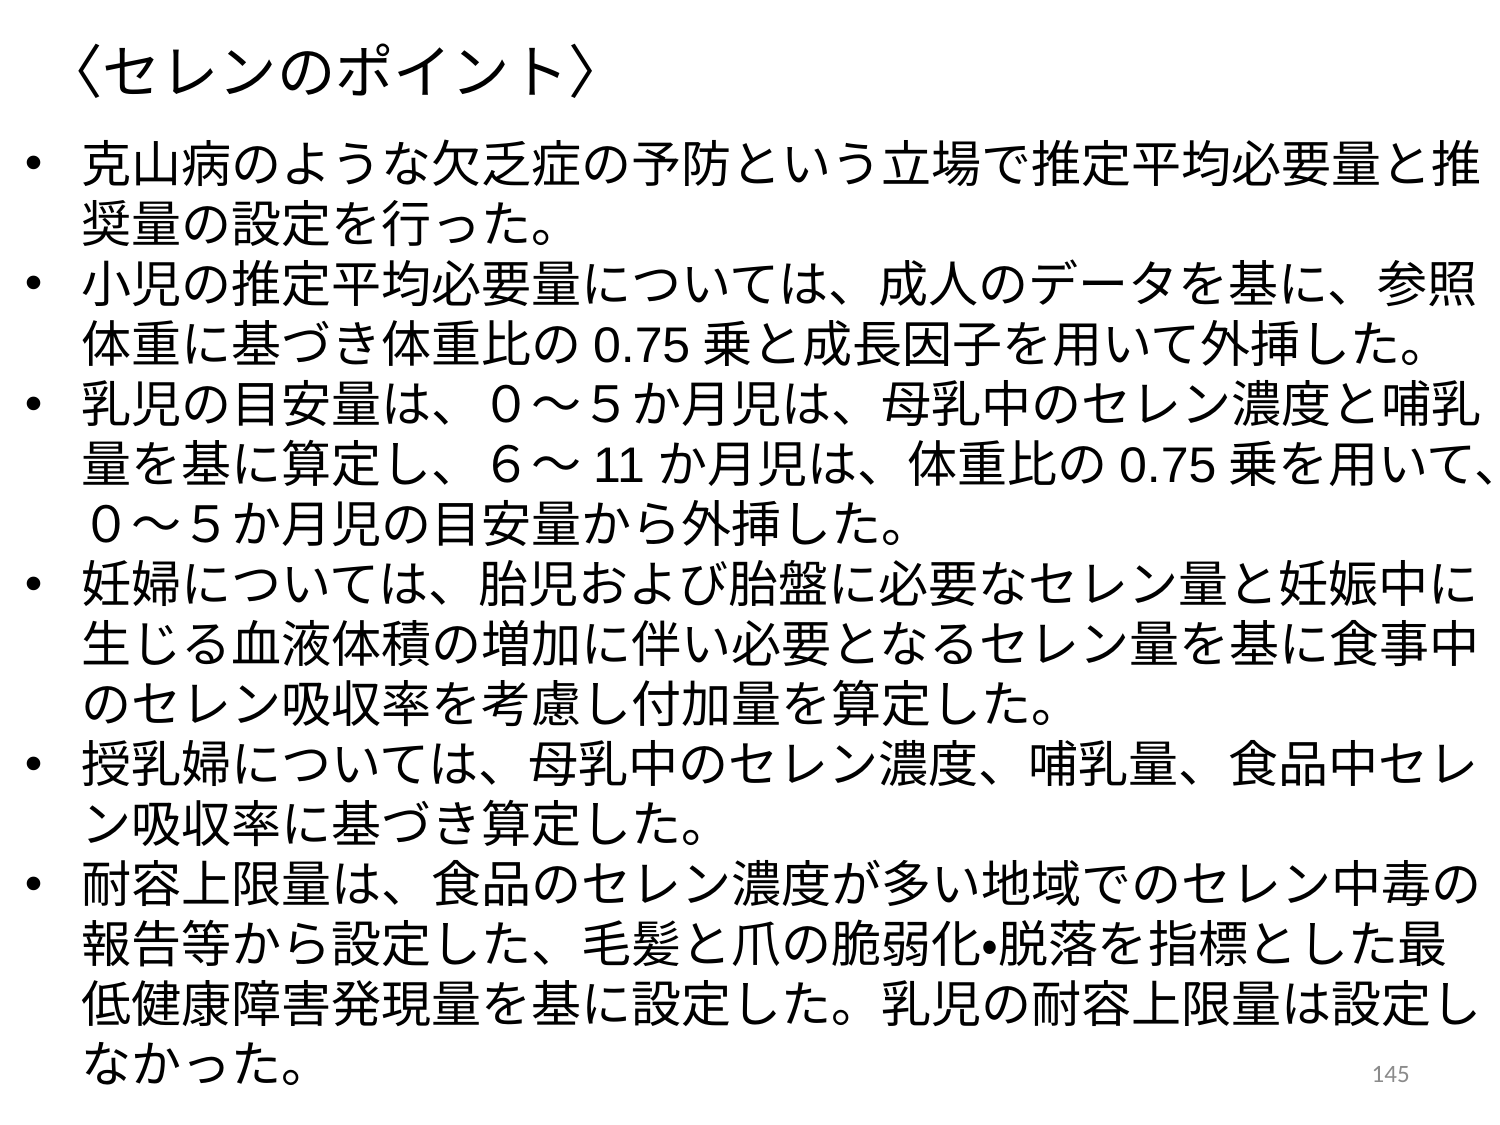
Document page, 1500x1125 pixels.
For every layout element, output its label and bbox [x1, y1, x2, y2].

text_box [10, 114, 1500, 1101]
text_box [29, 28, 1433, 113]
